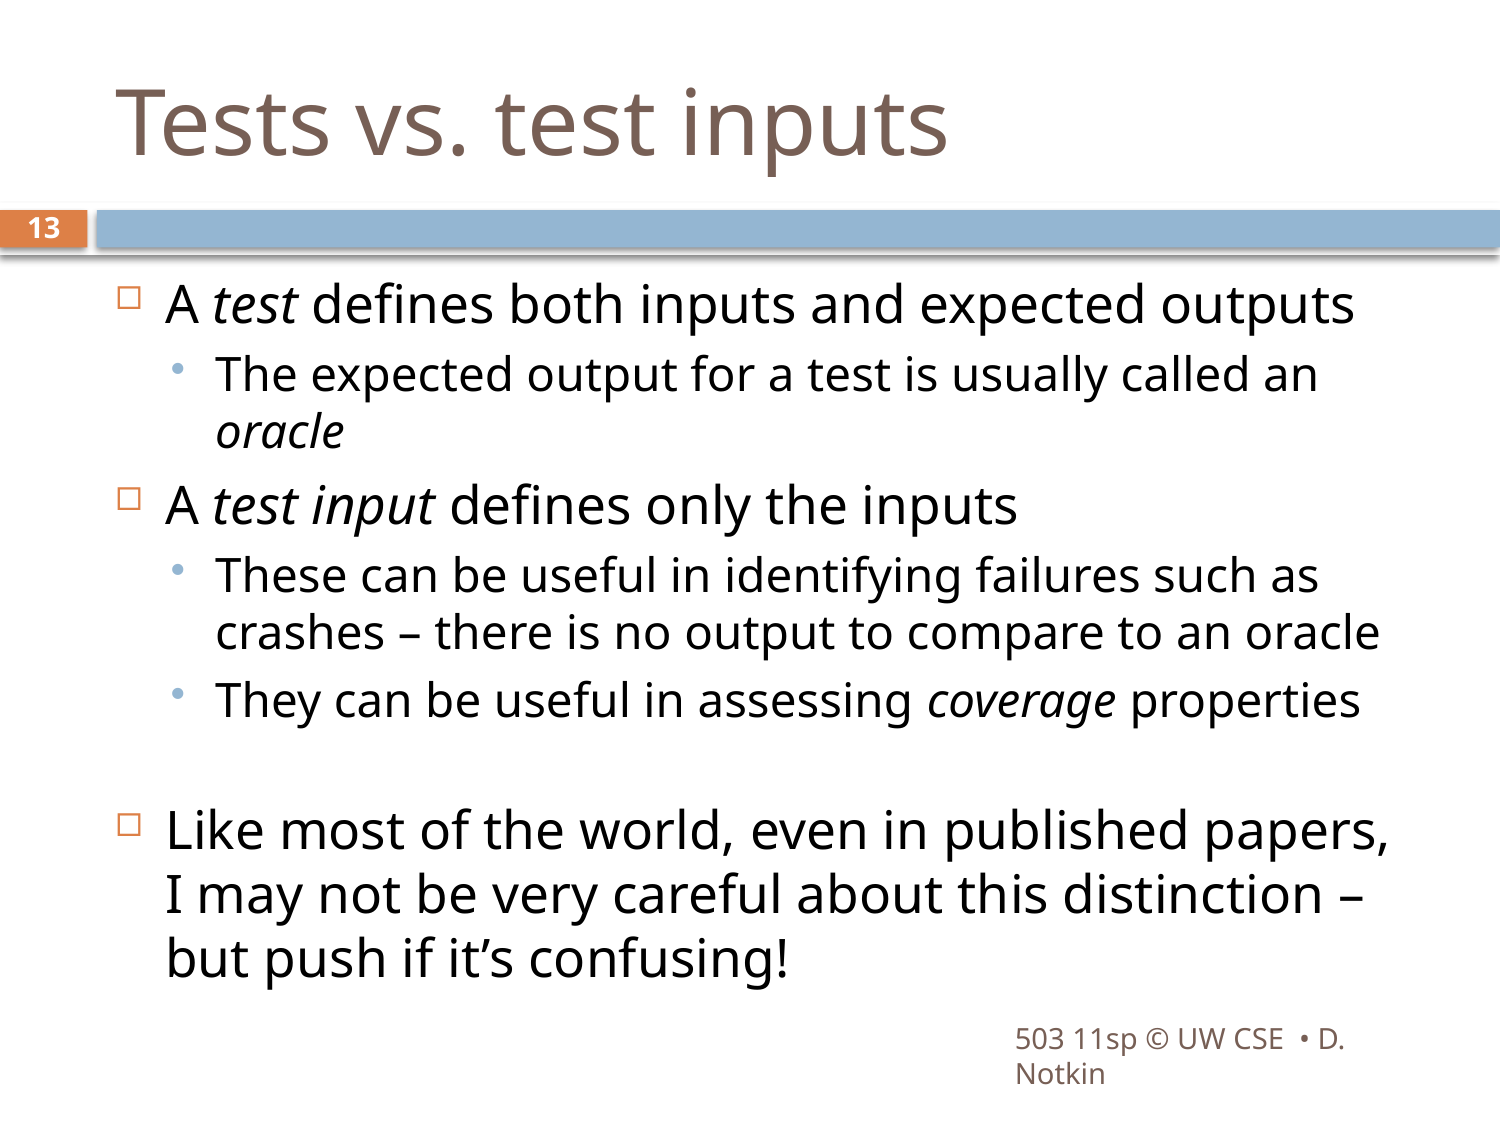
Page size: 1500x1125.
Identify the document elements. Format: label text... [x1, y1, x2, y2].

title Tests vs. test inputs [100, 37, 1438, 200]
slide_number 503 11sp © UW CSE • D. Notkin [999, 1025, 1438, 1085]
slide_number 13 [0, 208, 88, 249]
list A test defines both inputs and expected outputs The expected output for a test is usually called an oracle A test input defines only the inputs These can be useful in identifying failures such as crashes – there is no output to compare to an oracle They can be useful in assessing coverage properties Like most of the world, even in published papers, I may not be very careful about this distinction – but push if it’s confusing! [100, 262, 1438, 1000]
